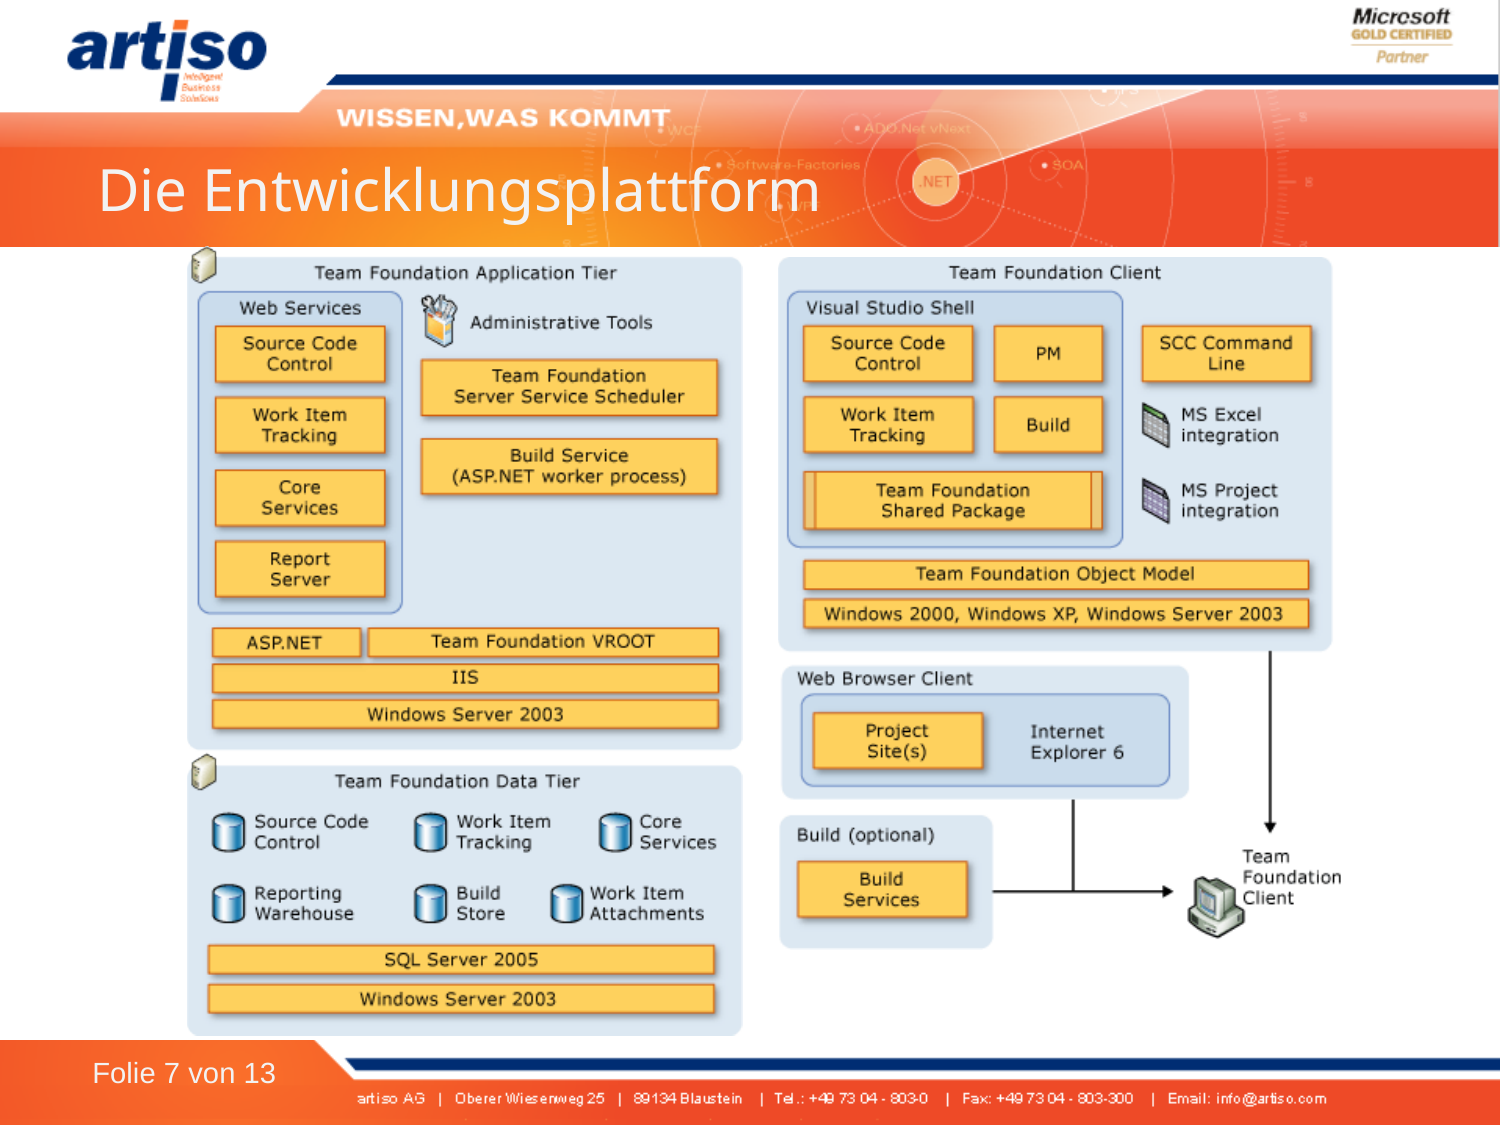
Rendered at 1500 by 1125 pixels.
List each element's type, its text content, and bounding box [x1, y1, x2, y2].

picture [778, 257, 1344, 950]
slide_number Folie 7 von 13 [0, 1046, 292, 1125]
picture [0, 1040, 1500, 1125]
picture [0, 0, 1500, 1036]
title Die Entwicklungsplattform [81, 152, 1441, 224]
